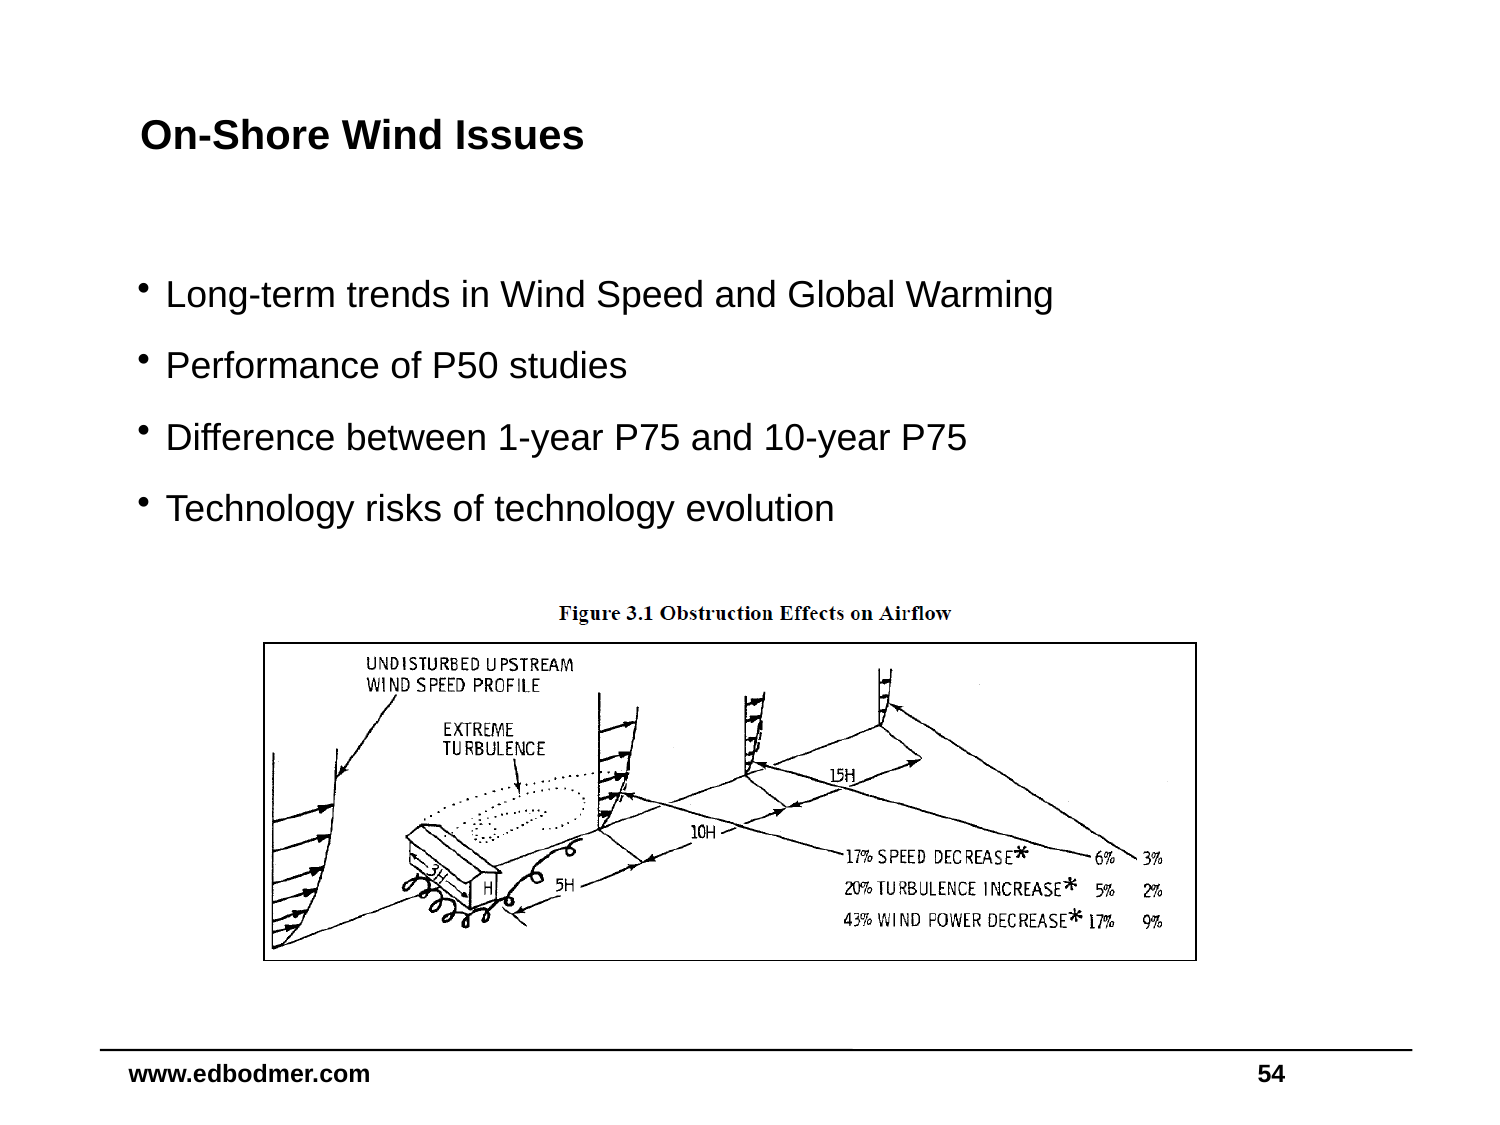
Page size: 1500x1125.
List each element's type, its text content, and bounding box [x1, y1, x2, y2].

picture [224, 581, 1245, 1024]
title On-Shore Wind Issues [124, 99, 1288, 226]
list Long-term trends in Wind Speed and Global Warming Performance of P50 studies Difference between 1-year P75 and 10-year P75 Technology risks of technology evolution [112, 262, 1401, 1026]
